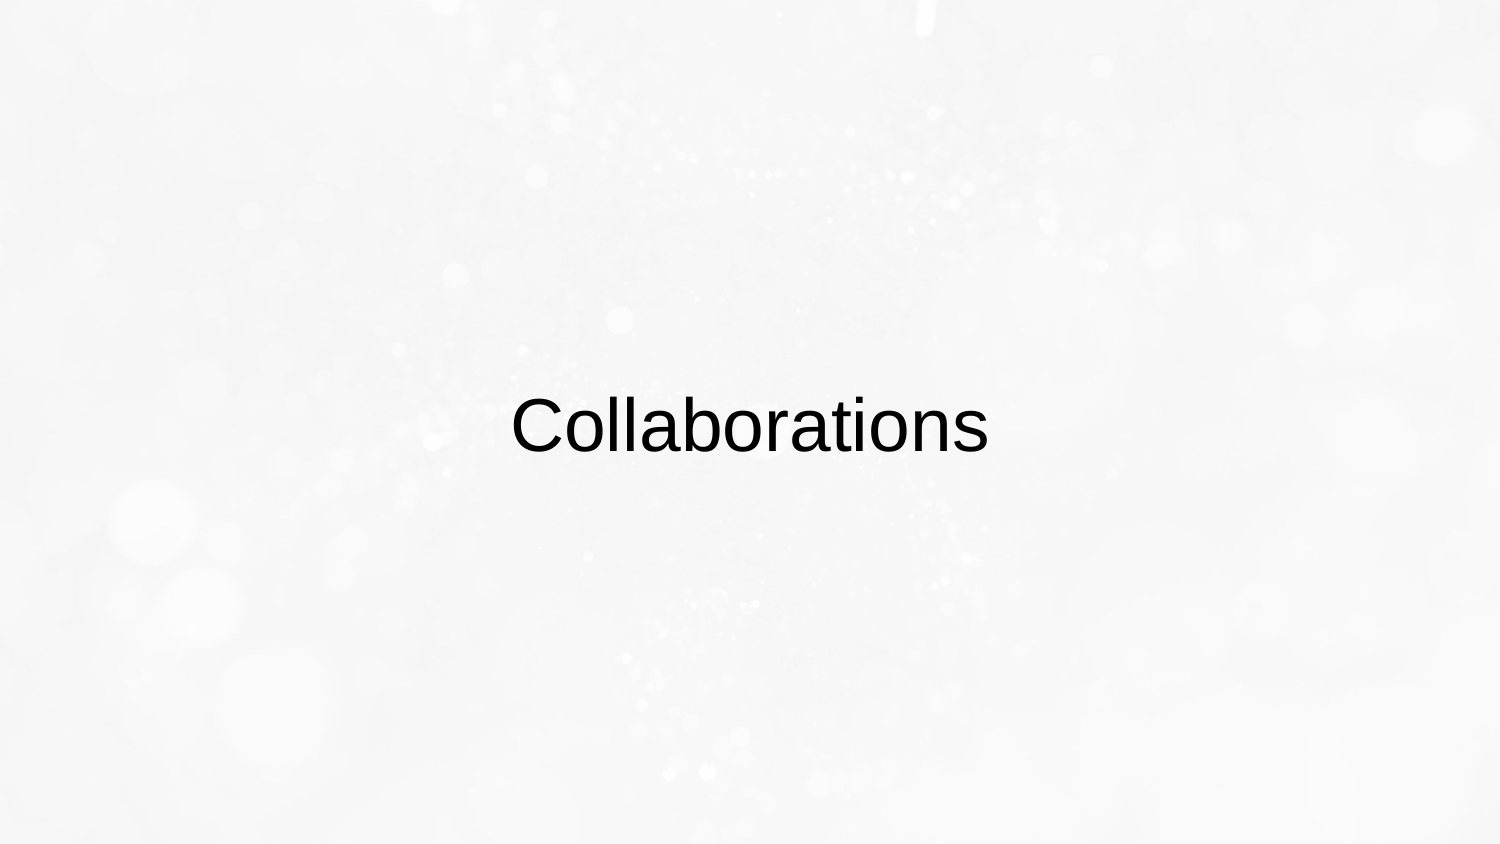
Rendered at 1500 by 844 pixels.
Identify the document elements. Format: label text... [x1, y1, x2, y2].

title Collaborations [51, 352, 1449, 491]
